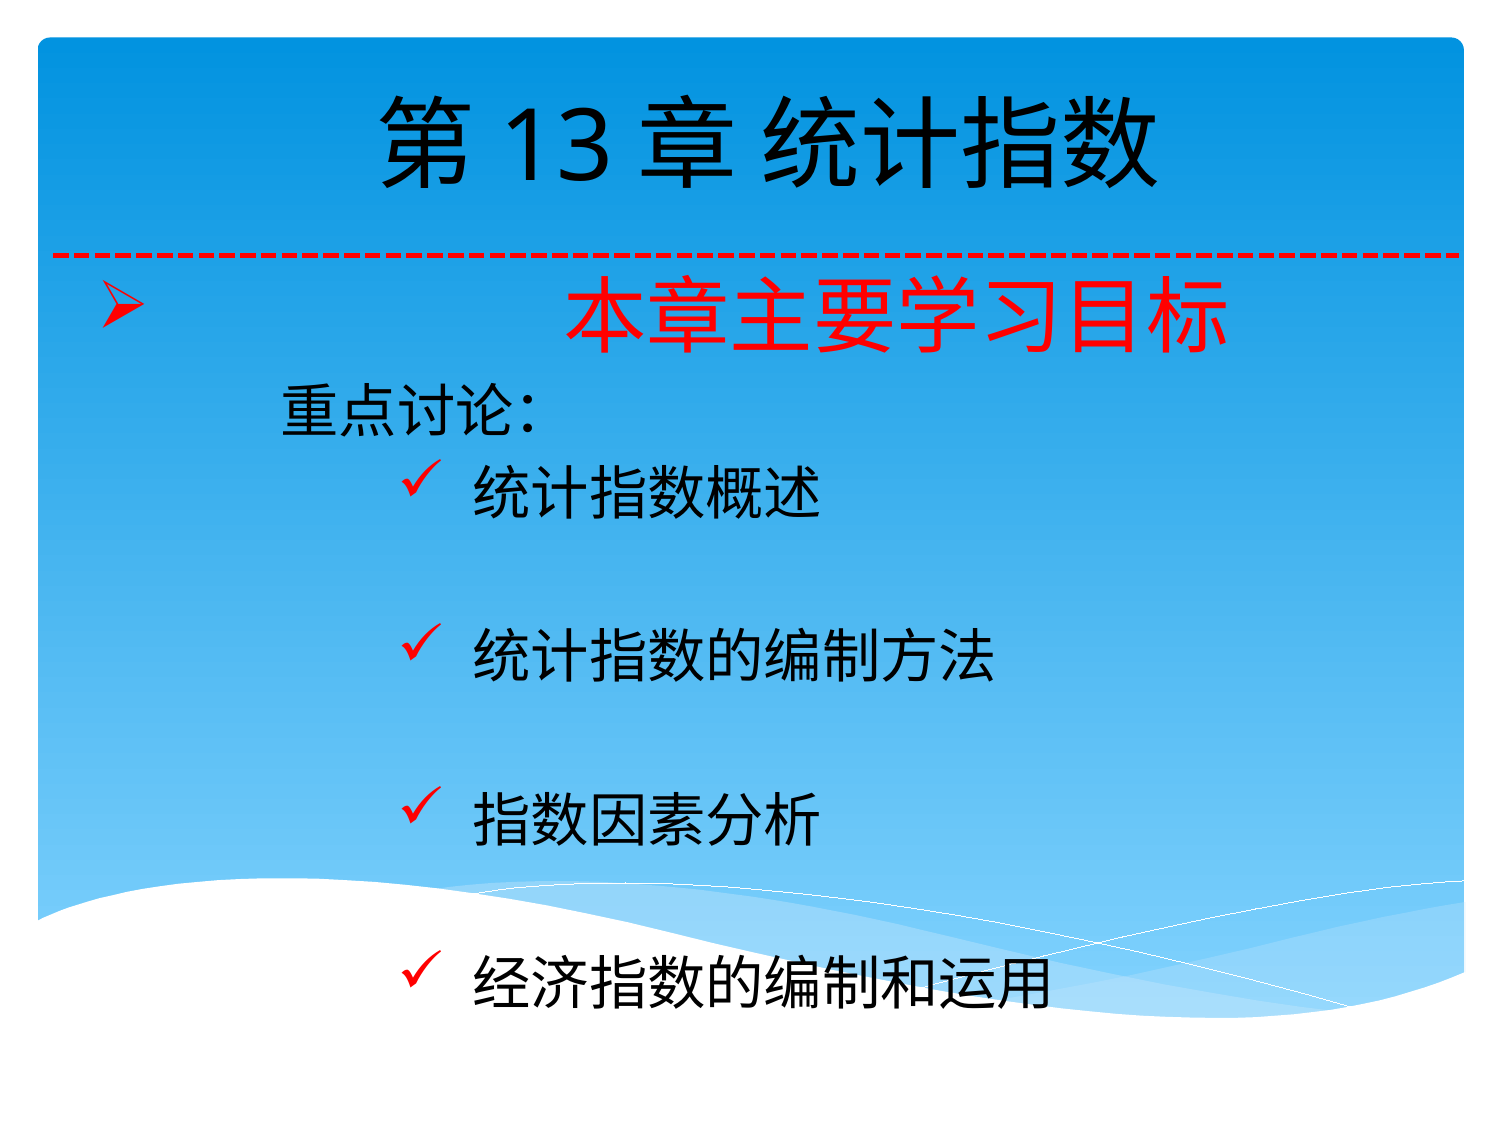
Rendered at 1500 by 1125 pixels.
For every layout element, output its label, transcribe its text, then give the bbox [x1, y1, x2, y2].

subtitle 本章主要学习目标 重点讨论： 统计指数概述 统计指数的编制方法 指数因素分析 经济指数的编制和运用 [82, 264, 1430, 1035]
title 第13章 统计指数 [76, 90, 1459, 209]
